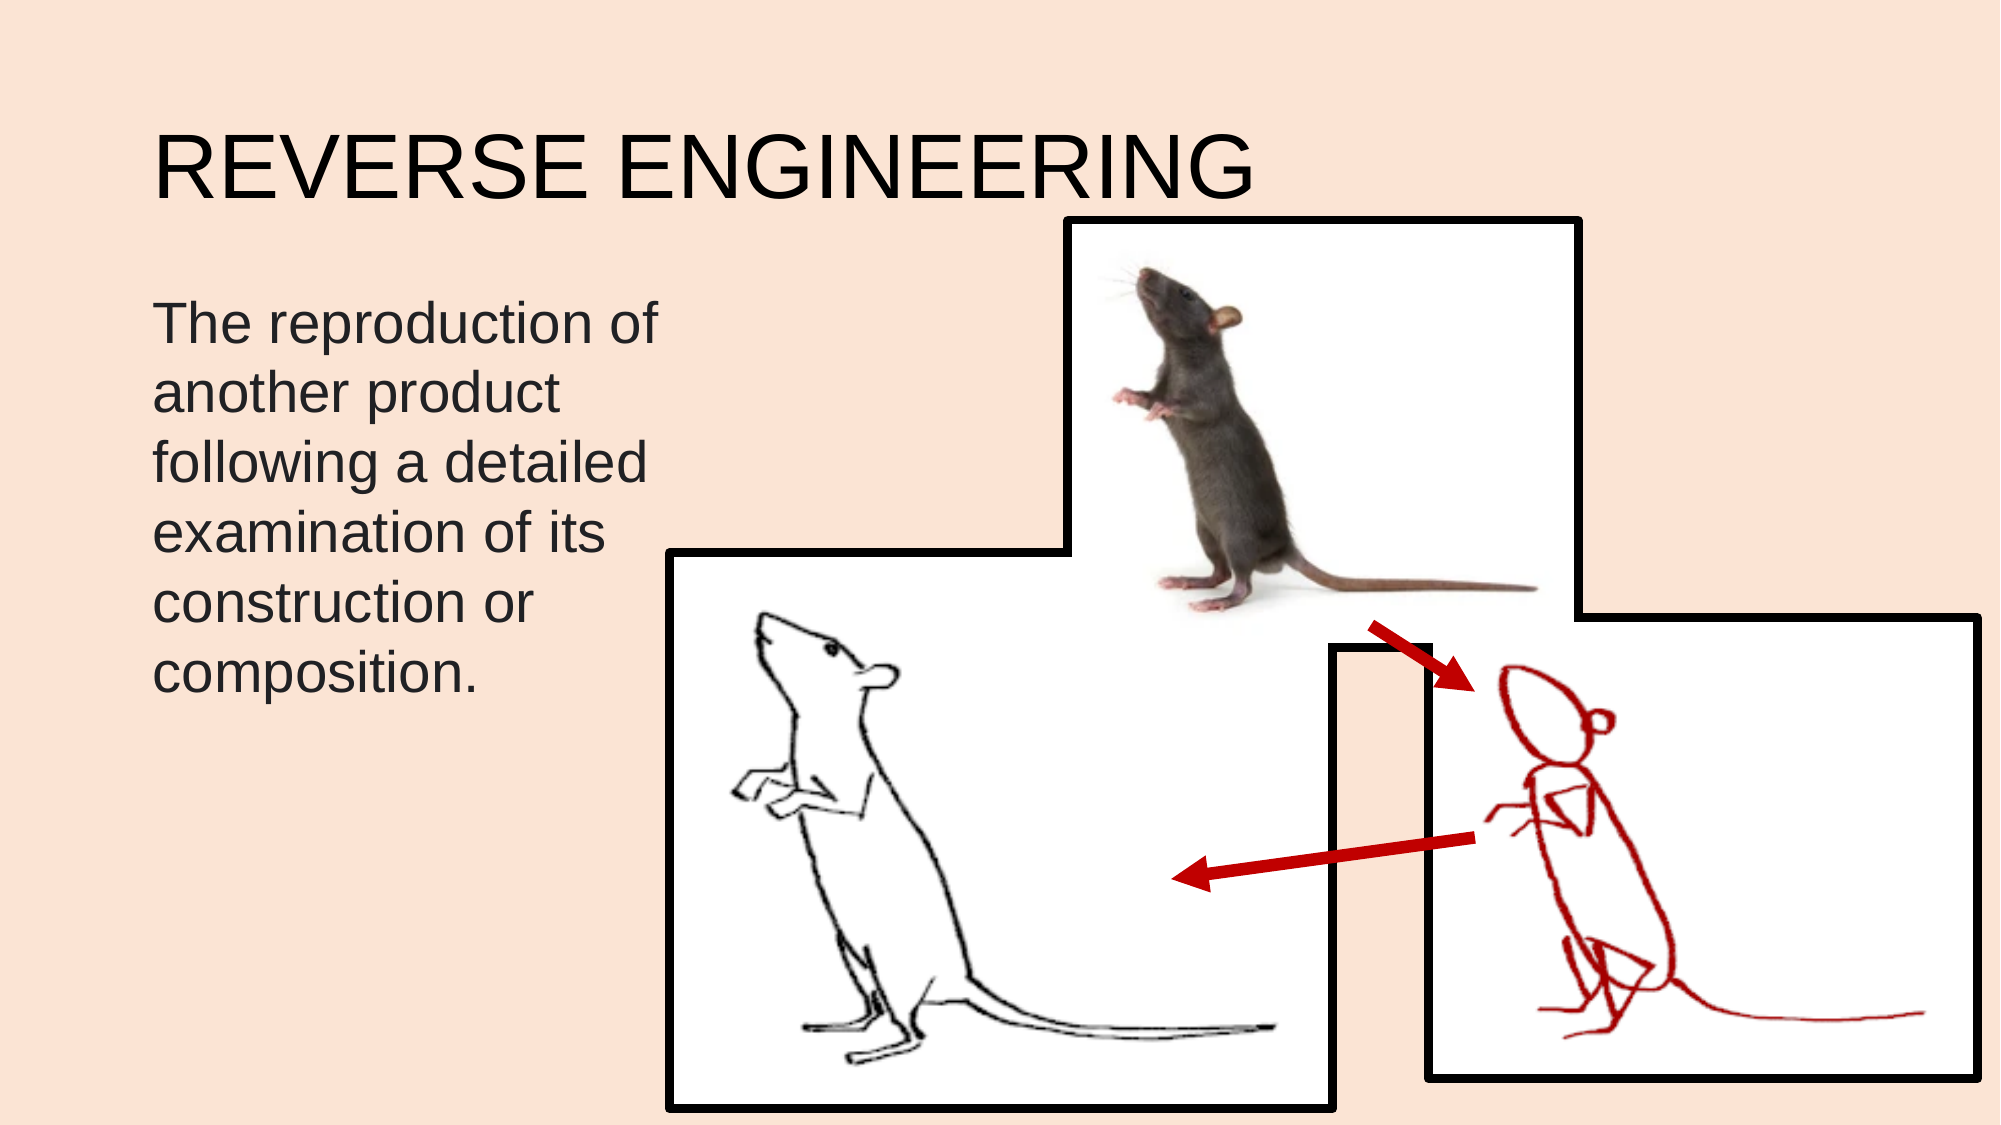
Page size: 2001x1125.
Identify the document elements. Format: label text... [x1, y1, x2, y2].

list The reproduction of another product following a detailed examination of its construction or composition. [137, 277, 694, 992]
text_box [1370, 624, 1476, 692]
title REVERSE ENGINEERING [137, 59, 1863, 278]
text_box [1170, 837, 1476, 880]
picture [673, 224, 1974, 1104]
